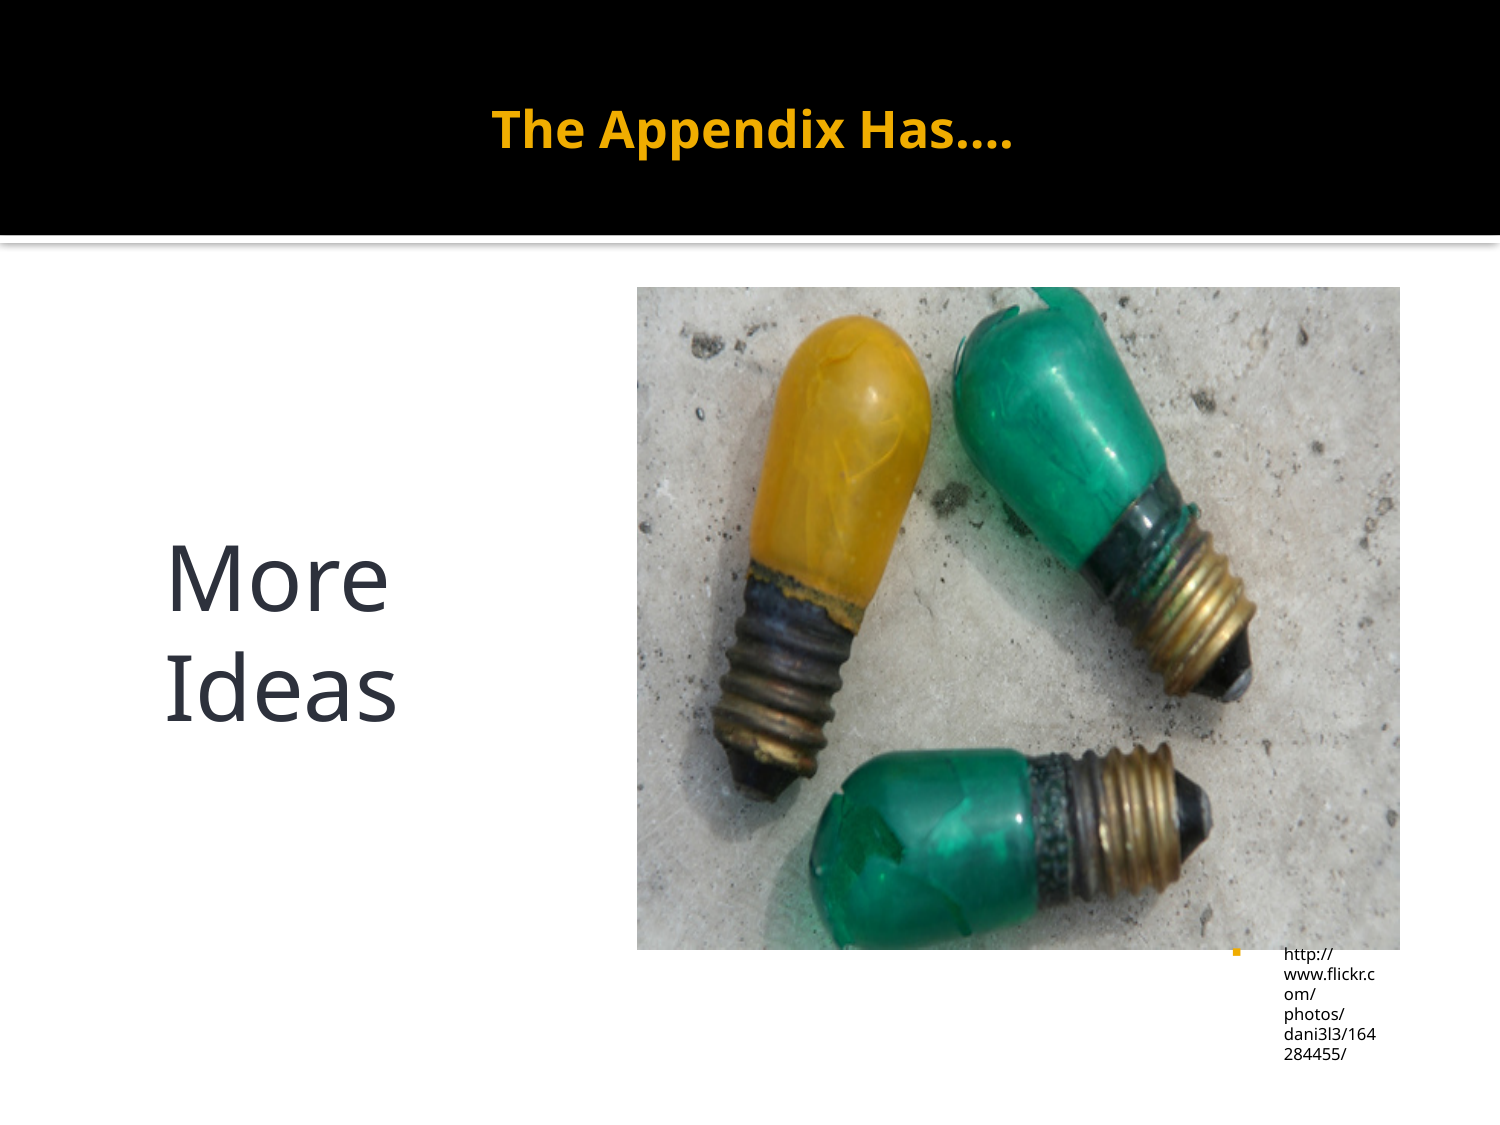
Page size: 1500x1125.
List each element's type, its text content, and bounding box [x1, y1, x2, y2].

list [637, 287, 1400, 1012]
title The Appendix Has…. [74, 24, 1426, 231]
text_box More Ideas [149, 512, 525, 748]
